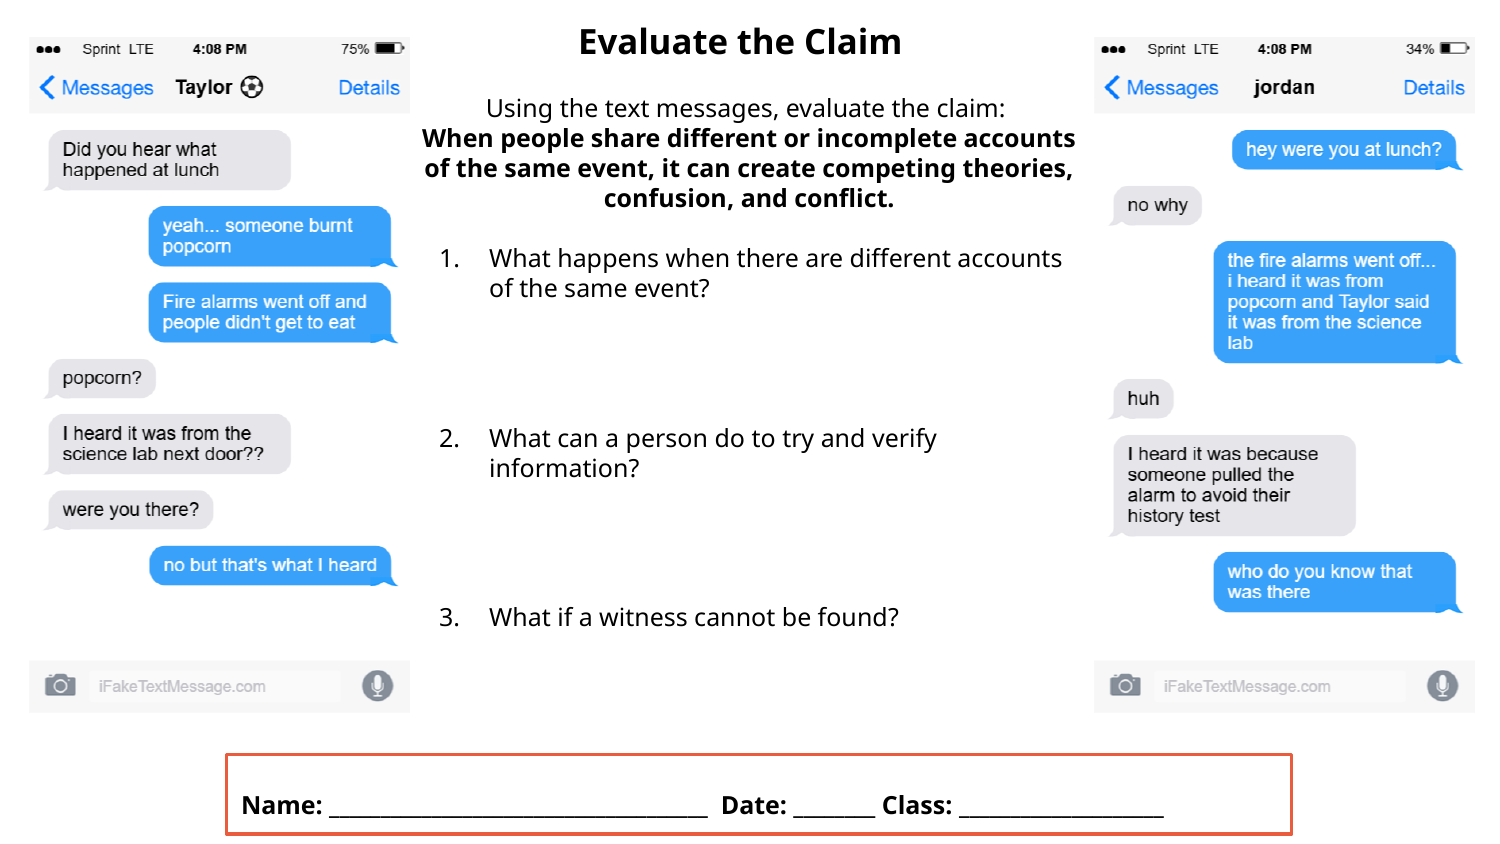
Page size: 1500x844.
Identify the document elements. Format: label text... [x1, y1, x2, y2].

picture [28, 37, 410, 713]
text_box Name: _____________________________________ Date: ________ Class: ____________________ [226, 754, 1292, 834]
list Evaluate the Claim [566, 18, 933, 77]
picture [1094, 37, 1476, 713]
text_box Using the text messages, evaluate the claim: When people share different or incomplete accounts of the same event, it can create competing theories, confusion, and conflict. What happens when there are different accounts of the same event? What can a person do to try and verify information? What if a witness cannot be found? [415, 77, 1089, 698]
